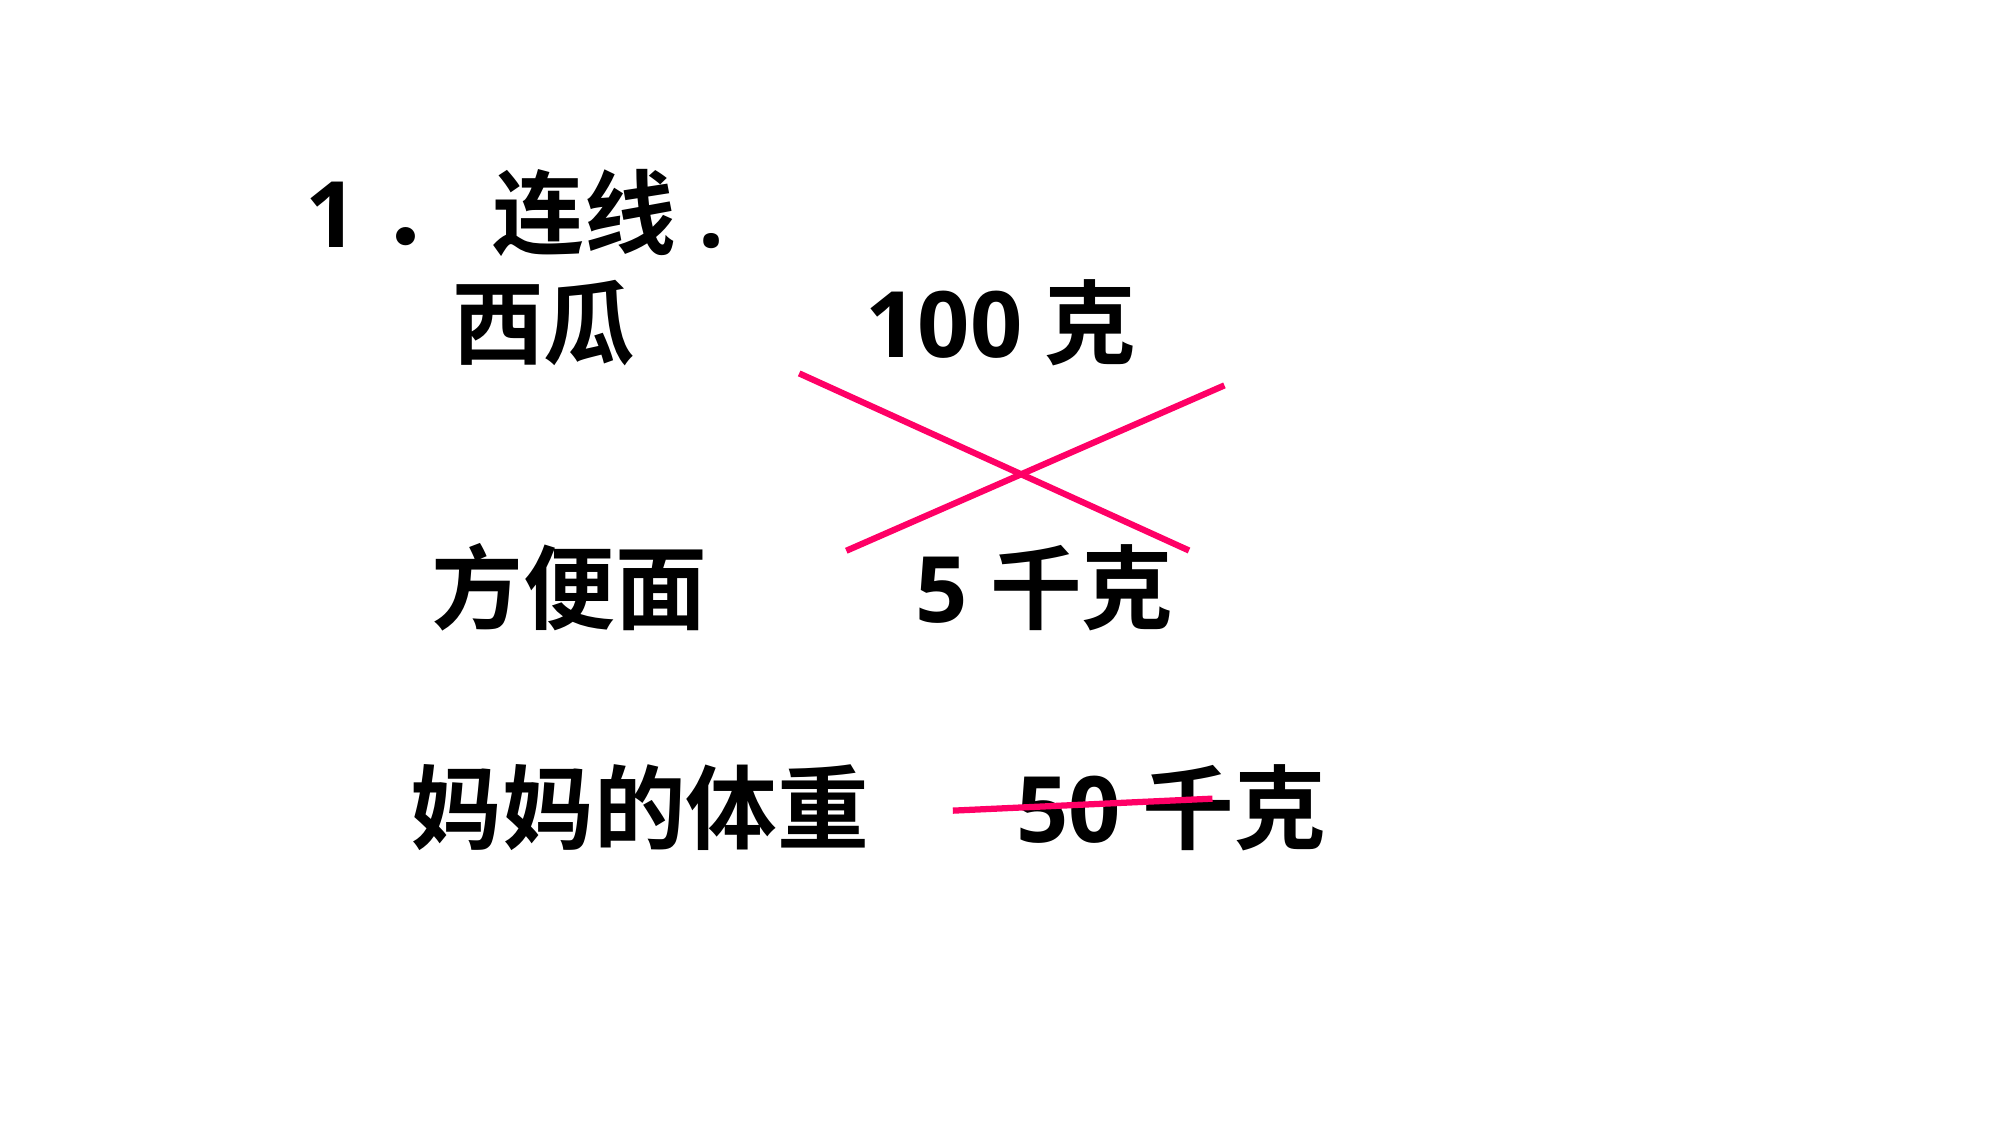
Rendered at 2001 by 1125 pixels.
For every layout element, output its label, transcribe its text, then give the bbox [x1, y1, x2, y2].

text_box 1． 连线. 西瓜 100克 方便面 5千克 妈妈的体重 50千克 [291, 148, 1662, 979]
text_box [563, 621, 1060, 682]
